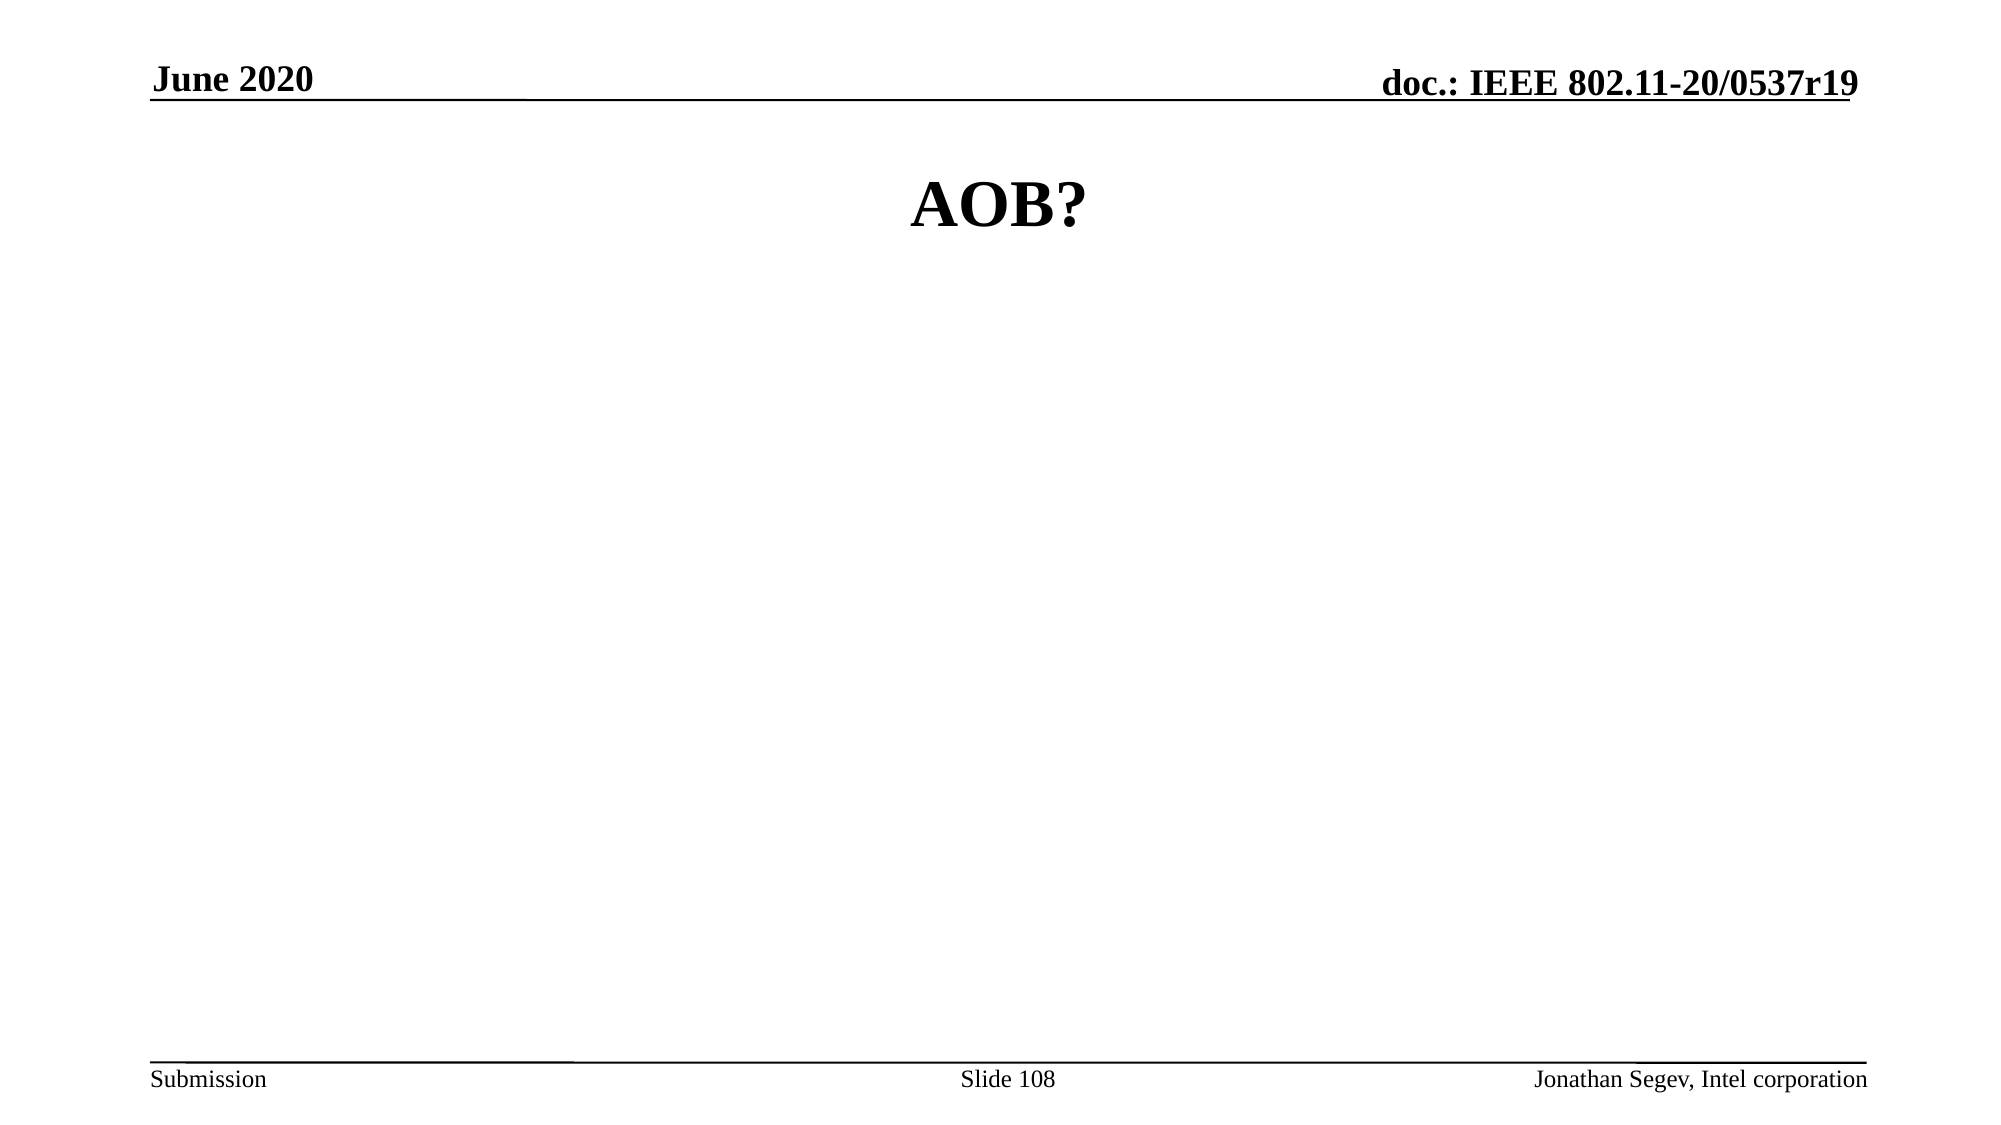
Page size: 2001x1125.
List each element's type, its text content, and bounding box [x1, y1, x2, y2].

slide_number Slide 108 [950, 1061, 1067, 1123]
footer Jonathan Segev, Intel corporation [1171, 1061, 1869, 1093]
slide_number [152, 54, 563, 100]
title AOB? [149, 112, 1850, 288]
